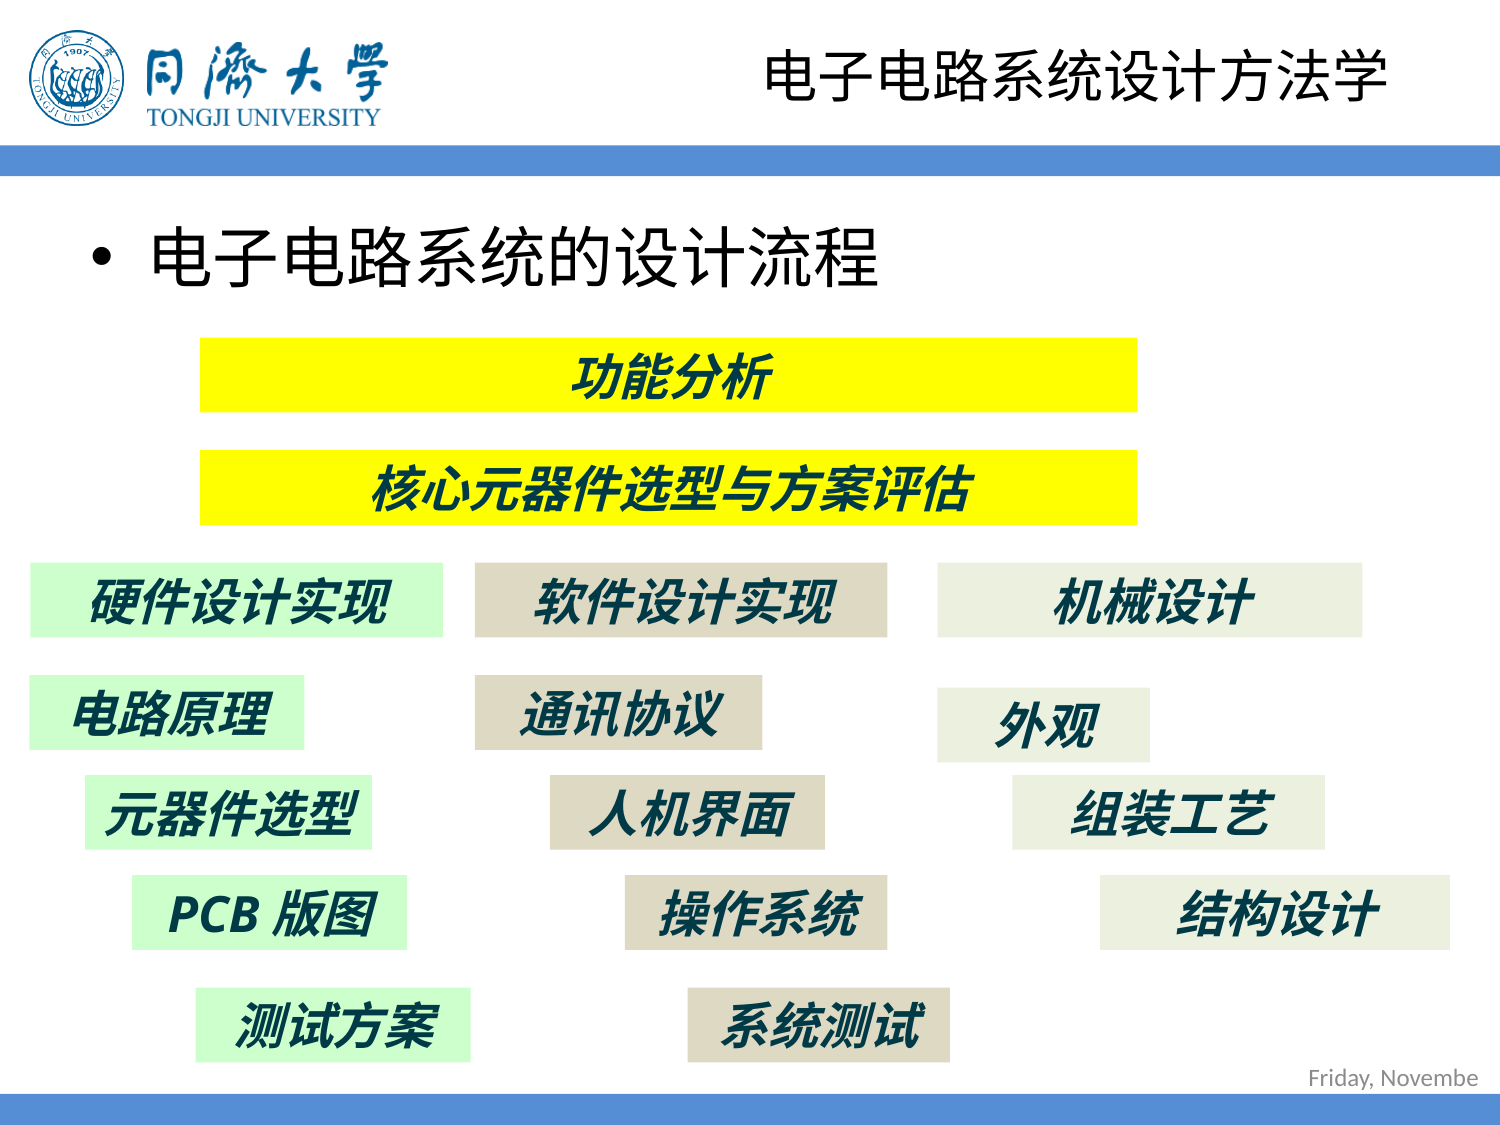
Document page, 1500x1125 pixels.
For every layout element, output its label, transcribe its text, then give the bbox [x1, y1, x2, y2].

text_box 组装工艺 [1012, 775, 1325, 850]
text_box 人机界面 [549, 775, 825, 850]
title 电子电路系统设计方法学 [725, 7, 1425, 142]
text_box 功能分析 [200, 337, 1138, 413]
text_box PCB版图 [132, 875, 408, 950]
text_box 硬件设计实现 [30, 562, 443, 638]
text_box 机械设计 [937, 562, 1363, 638]
text_box 软件设计实现 [474, 562, 888, 638]
text_box 元器件选型 [85, 775, 372, 850]
text_box 电路原理 [29, 675, 305, 750]
text_box 通讯协议 [474, 675, 763, 750]
text_box 核心元器件选型与方案评估 [200, 450, 1138, 525]
text_box 操作系统 [624, 875, 888, 950]
text_box 外观 [937, 687, 1150, 763]
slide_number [1293, 1058, 1500, 1094]
text_box 结构设计 [1100, 875, 1450, 950]
picture [29, 30, 124, 126]
text_box 系统测试 [687, 987, 950, 1063]
picture [147, 42, 388, 126]
list 电子电路系统的设计流程 [75, 208, 1425, 951]
text_box 测试方案 [195, 987, 471, 1063]
